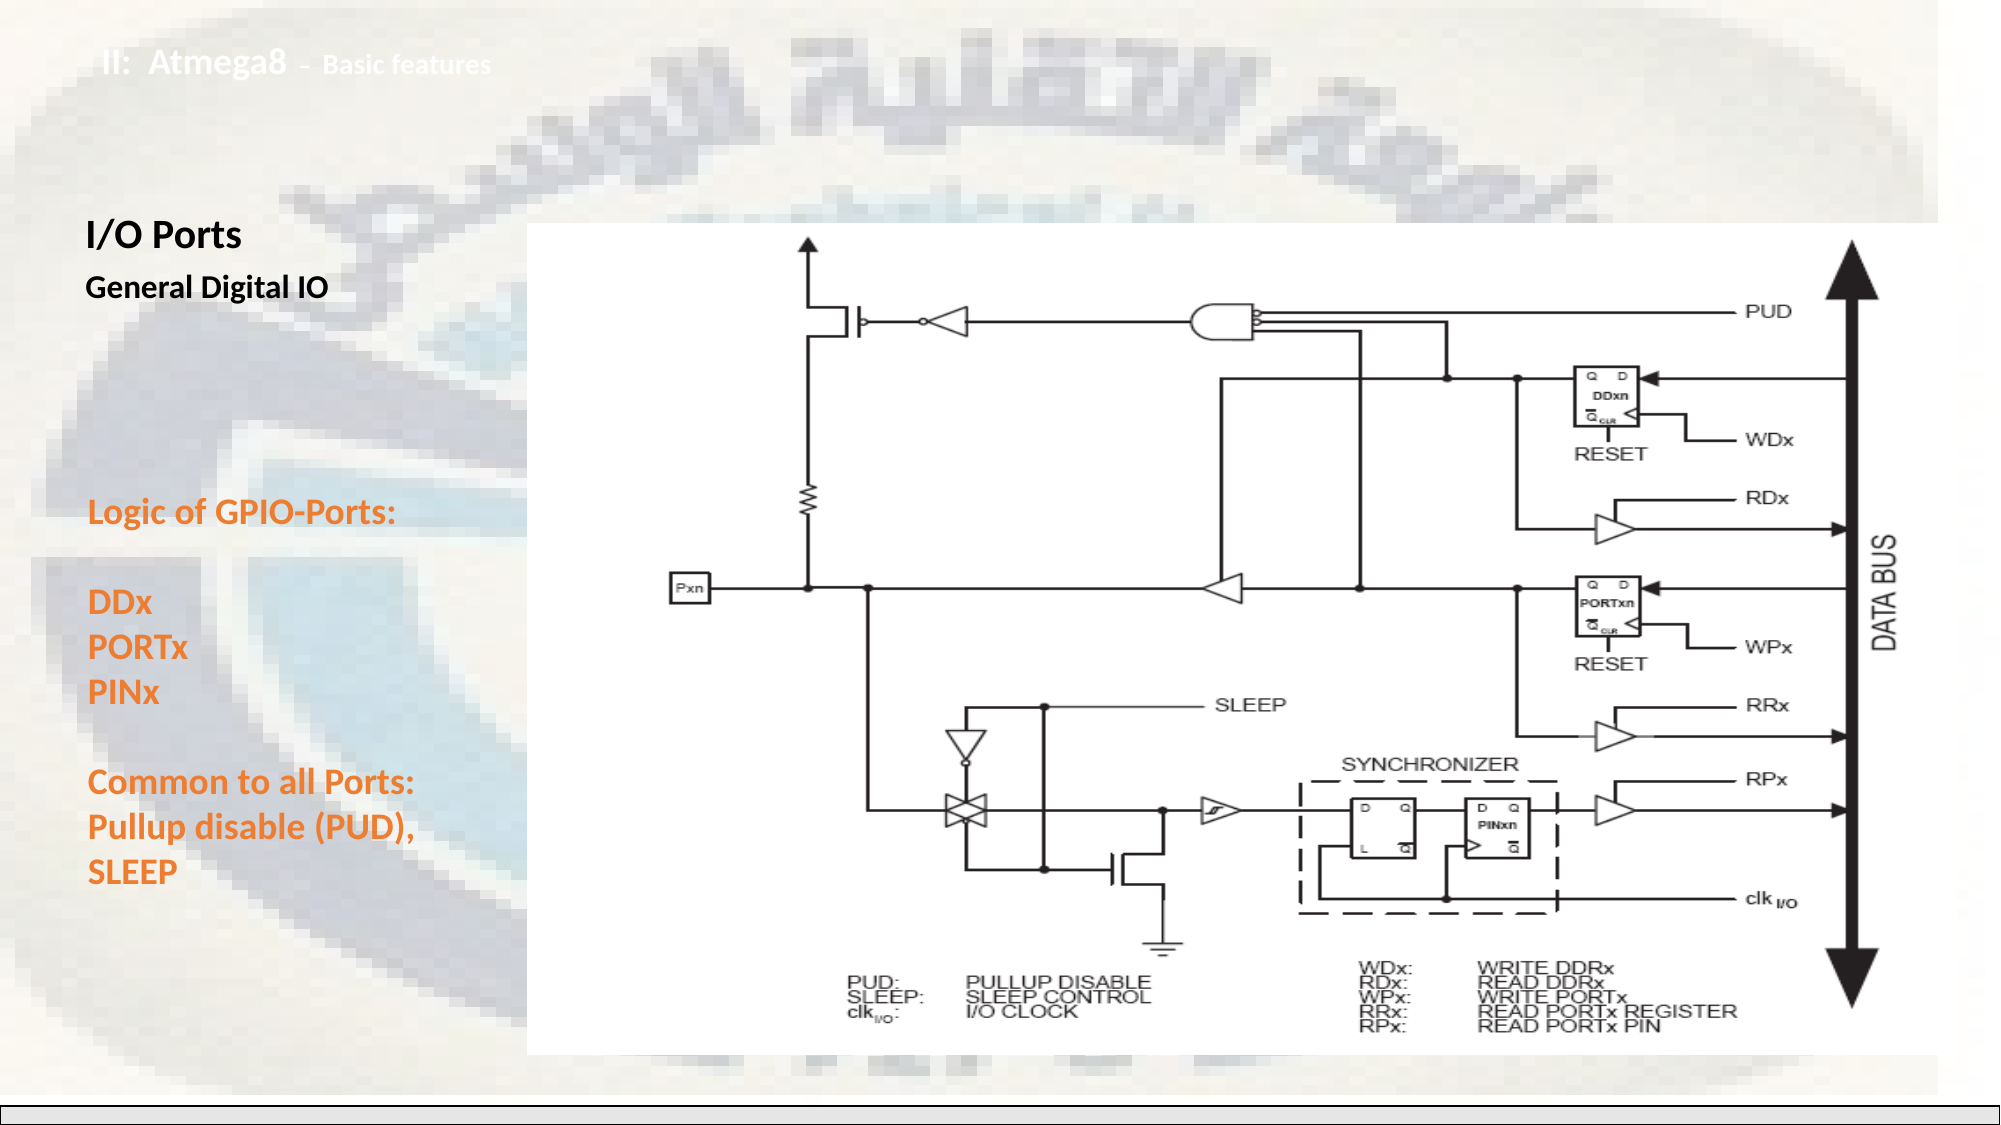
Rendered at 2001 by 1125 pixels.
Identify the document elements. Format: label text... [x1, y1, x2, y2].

text_box Logic of GPIO-Ports: DDx PORTx PINx Common to all Ports: Pullup disable (PUD), SLEEP [73, 479, 440, 900]
text_box [0, 1105, 2000, 1125]
text_box Label Operator Operand[s] ;Comment INIT: mov ax, bx ; Copy contents of bx into ax Label - INIT: Operator - mov Operands - ax and bx Comment - alphanumeric string between ; and \n Not case sensitive Unlike other assemblers, destination operand is first mov is the mnemonic that the assembler translates into an opcode [0, 0, 2000, 1105]
picture [527, 223, 1957, 1055]
text_box II: Atmega8 – Basic features [86, 29, 1457, 90]
text_box I/O Ports General Digital IO [70, 148, 1930, 314]
